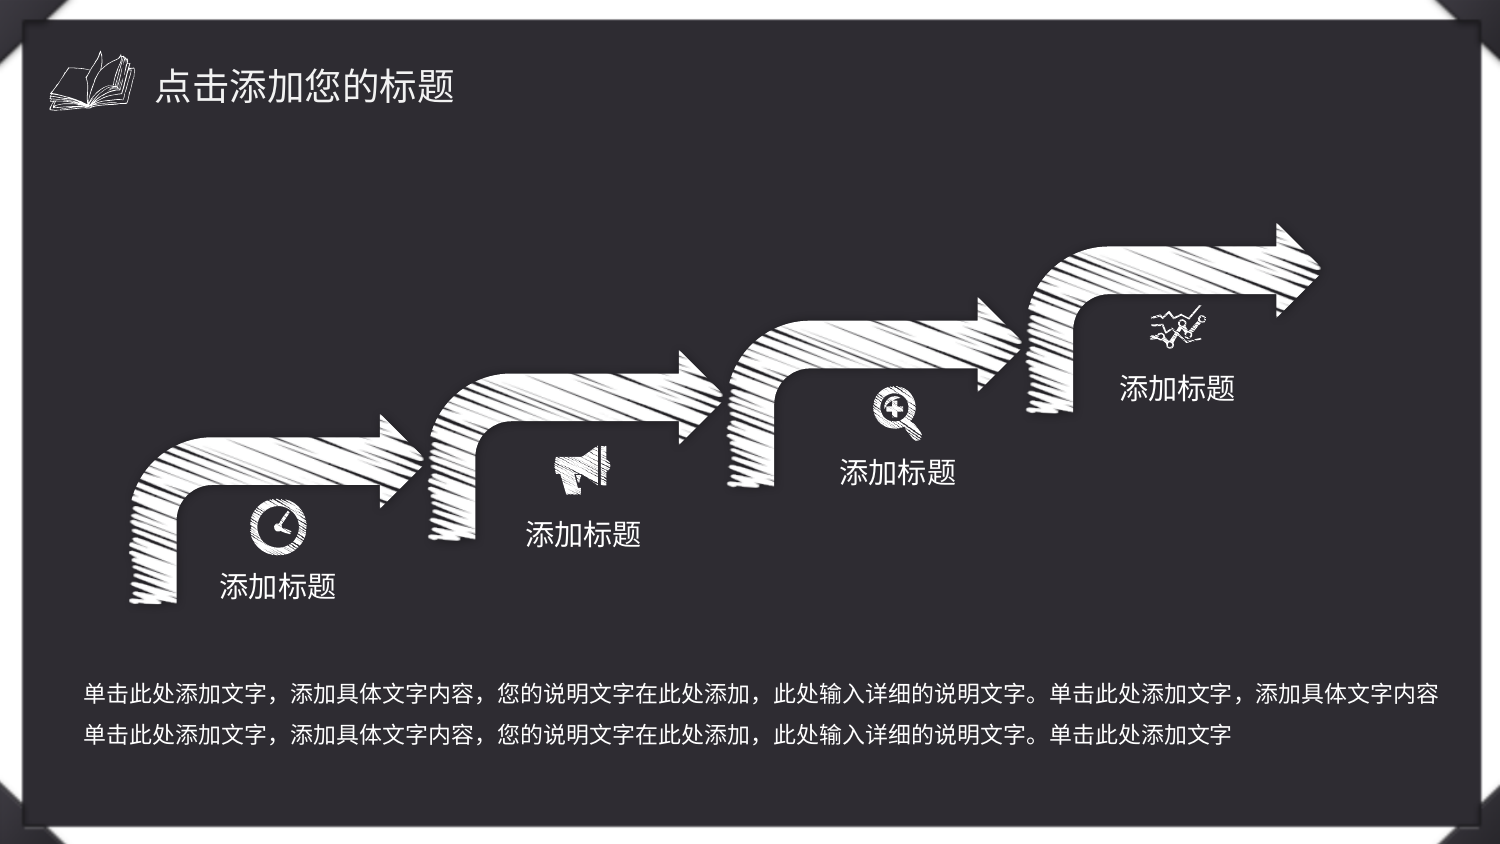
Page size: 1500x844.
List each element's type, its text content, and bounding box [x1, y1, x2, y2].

text_box [873, 386, 922, 441]
text_box 点击添加您的标题 [139, 55, 513, 116]
text_box [1025, 222, 1325, 414]
text_box [128, 413, 421, 605]
text_box [554, 445, 598, 495]
picture [0, 0, 1500, 844]
text_box [427, 349, 727, 541]
text_box [1149, 315, 1207, 349]
text_box 添加标题 [507, 508, 660, 559]
text_box 添加标题 [1101, 363, 1254, 413]
text_box [726, 296, 1026, 488]
text_box [600, 445, 611, 486]
text_box [249, 498, 307, 556]
text_box 单击此处添加文字，添加具体文字内容，您的说明文字在此处添加，此处输入详细的说明文字。单击此处添加文字，添加具体文字内容单击此处添加文字，添加具体文字内容，您的说明文字在此处添加，此处输入详细的说明文字。单击此处添加文字 [68, 657, 1463, 747]
text_box 添加标题 [821, 447, 974, 497]
text_box [1150, 304, 1202, 320]
text_box [49, 50, 136, 111]
text_box 添加标题 [202, 560, 355, 611]
